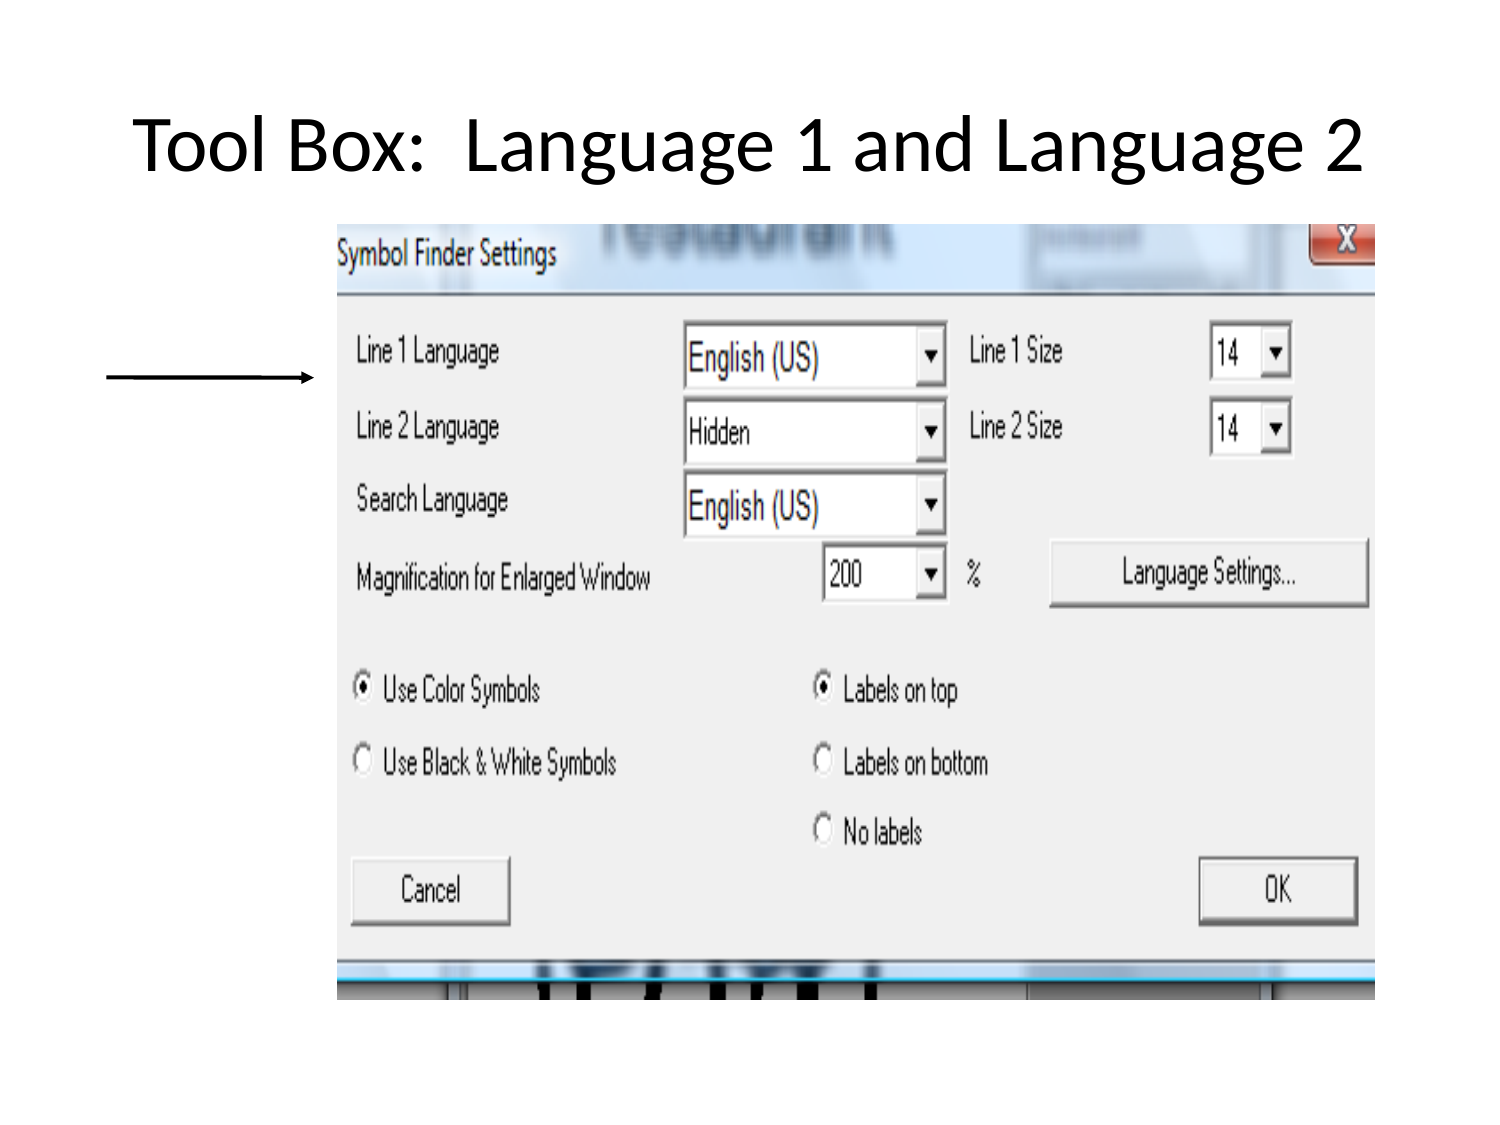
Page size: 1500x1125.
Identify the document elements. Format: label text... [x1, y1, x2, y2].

title Tool Box: Language 1 and Language 2 [75, 45, 1425, 233]
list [337, 224, 1376, 1001]
text_box [106, 371, 314, 384]
